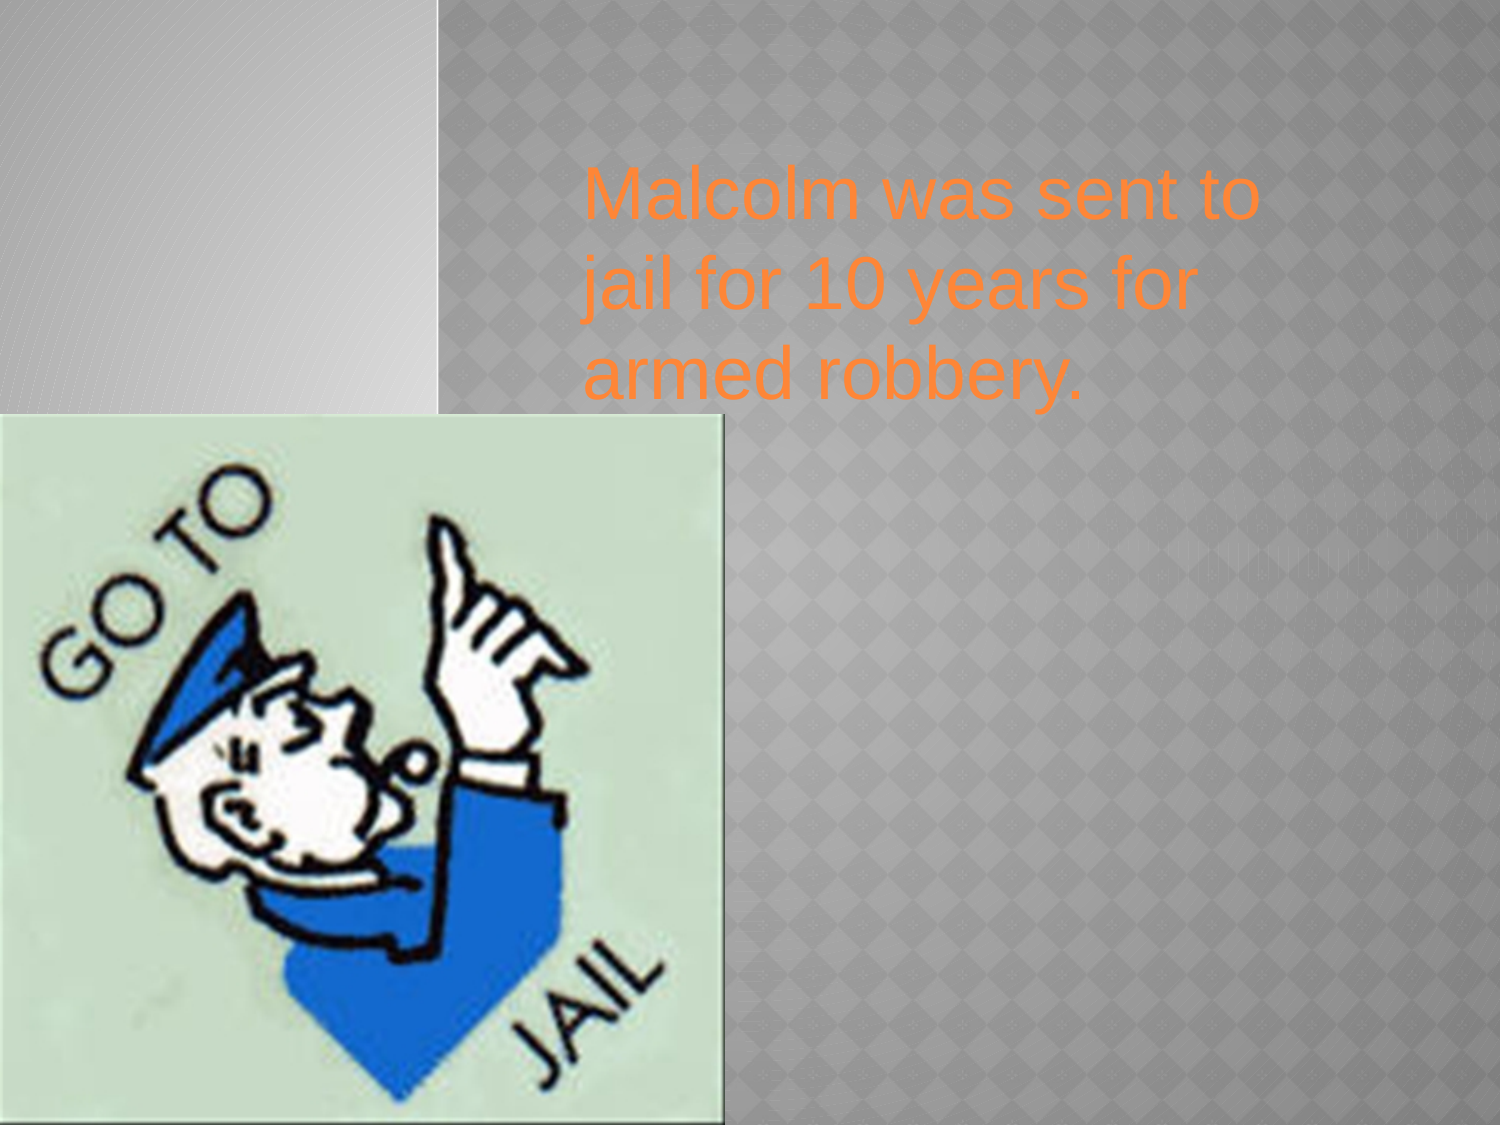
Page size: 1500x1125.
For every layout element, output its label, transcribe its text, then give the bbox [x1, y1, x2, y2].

text_box Malcolm was sent to jail for 10 years for armed robbery. [568, 137, 1325, 513]
picture [0, 414, 726, 1125]
